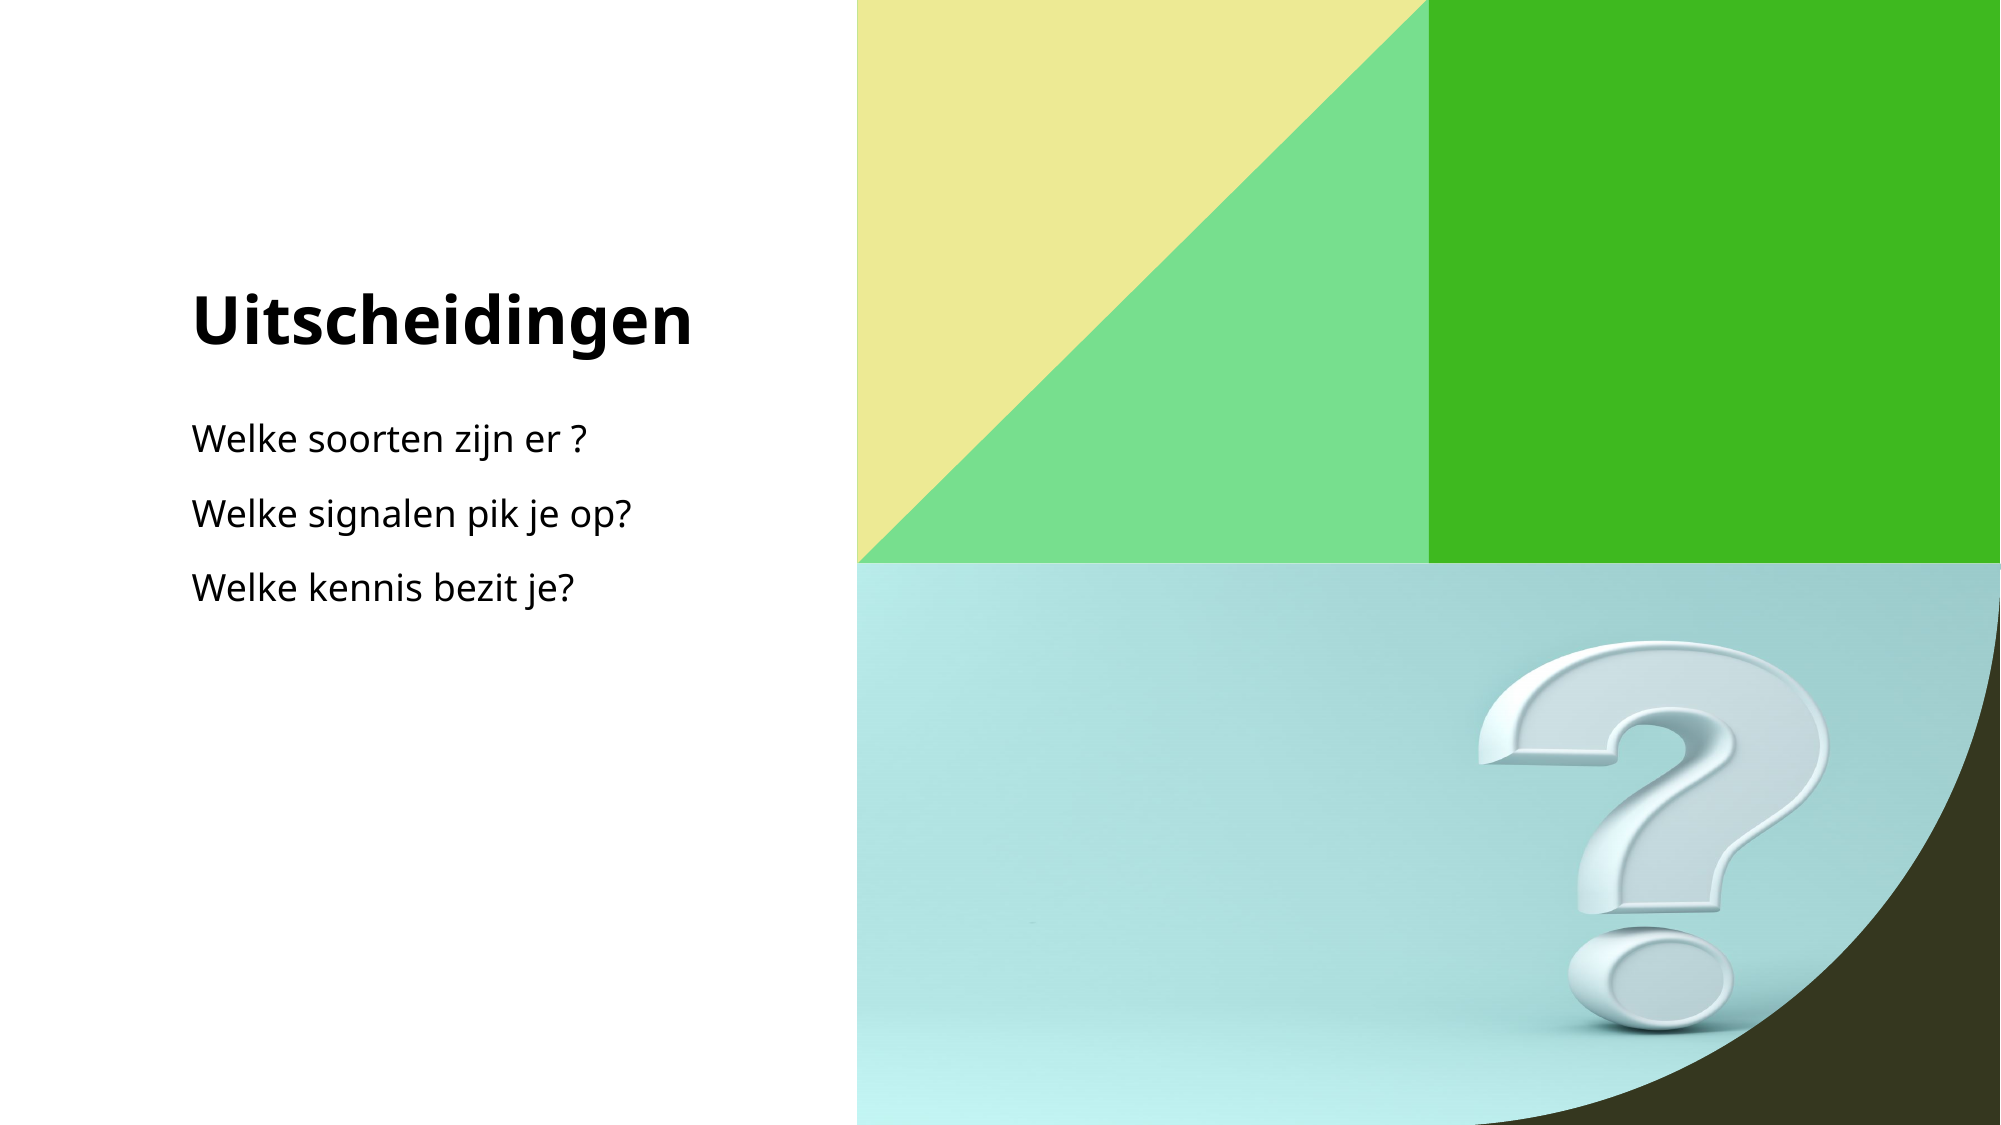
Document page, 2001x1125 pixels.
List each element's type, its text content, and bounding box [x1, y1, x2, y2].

list Welke soorten zijn er ? Welke signalen pik je op? Welke kennis bezit je? [176, 398, 703, 975]
text_box [856, 0, 1428, 566]
text_box [0, 0, 857, 1125]
text_box [861, 1, 1428, 563]
picture [857, 563, 2001, 1125]
title Uitscheidingen [176, 118, 727, 366]
text_box [1428, 0, 2000, 563]
